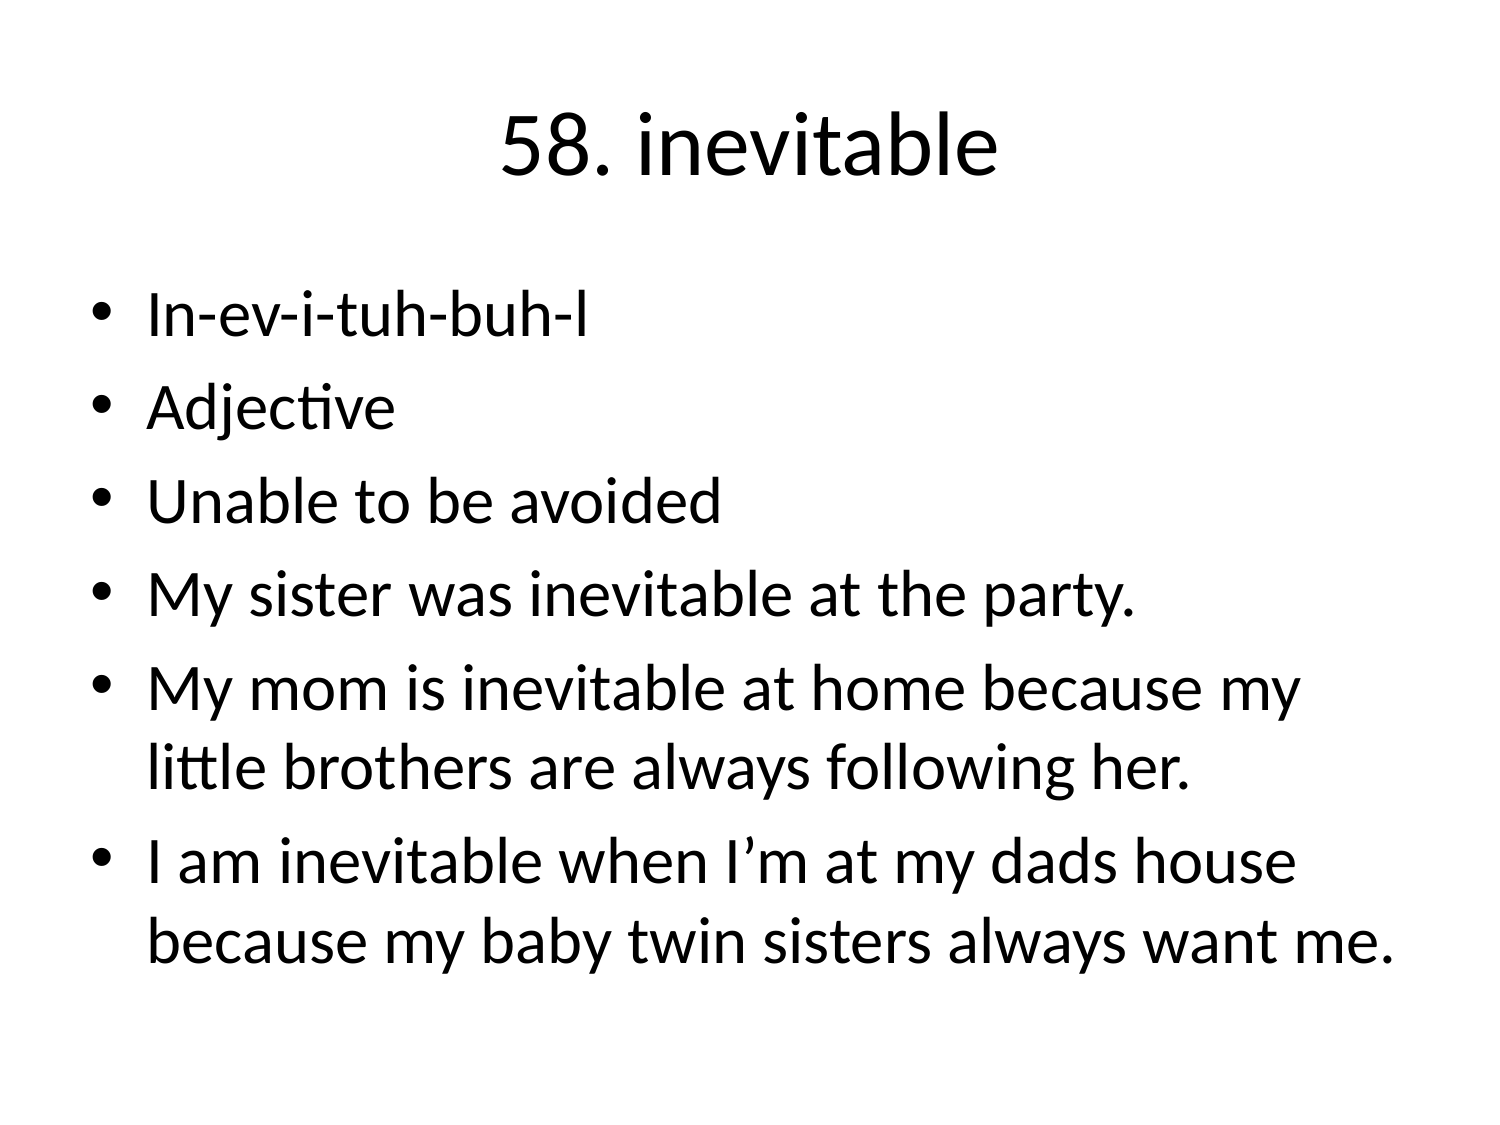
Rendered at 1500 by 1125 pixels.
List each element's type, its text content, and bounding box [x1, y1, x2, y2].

title 58. inevitable [74, 44, 1426, 233]
list In-ev-i-tuh-buh-l Adjective Unable to be avoided My sister was inevitable at the party. My mom is inevitable at home because my little brothers are always following her. I am inevitable when I’m at my dads house because my baby twin sisters always want me. [74, 262, 1426, 1006]
